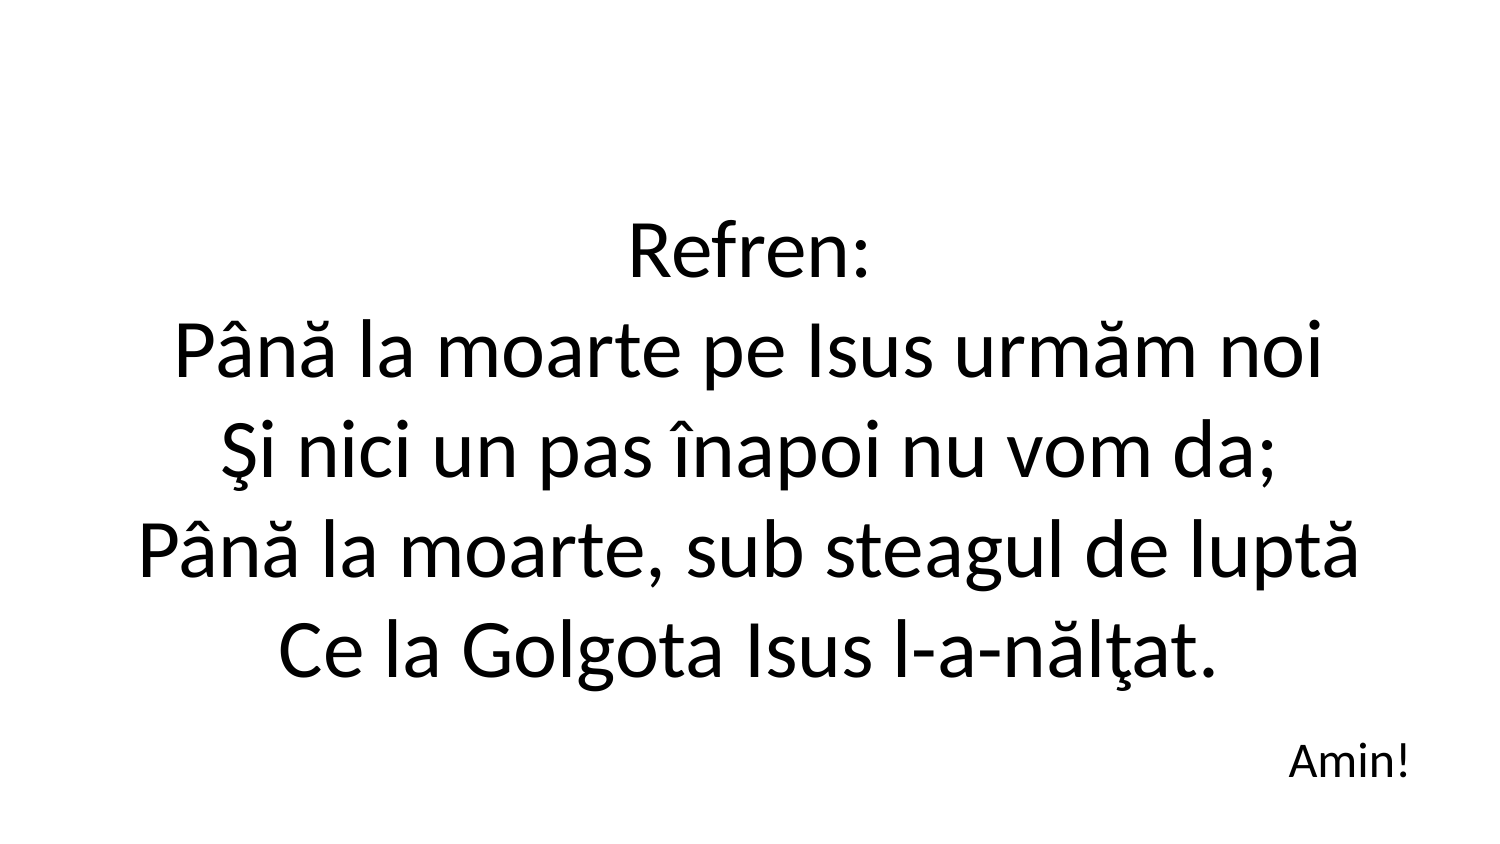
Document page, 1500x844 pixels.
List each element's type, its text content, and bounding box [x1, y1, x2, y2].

text_box Amin! [1273, 674, 1427, 795]
text_box Refren: Până la moarte pe Isus urmăm noi Şi nici un pas înapoi nu vom da; Până la moarte, sub steagul de luptă Ce la Golgota Isus l-a-nălţat. [122, 142, 1378, 702]
